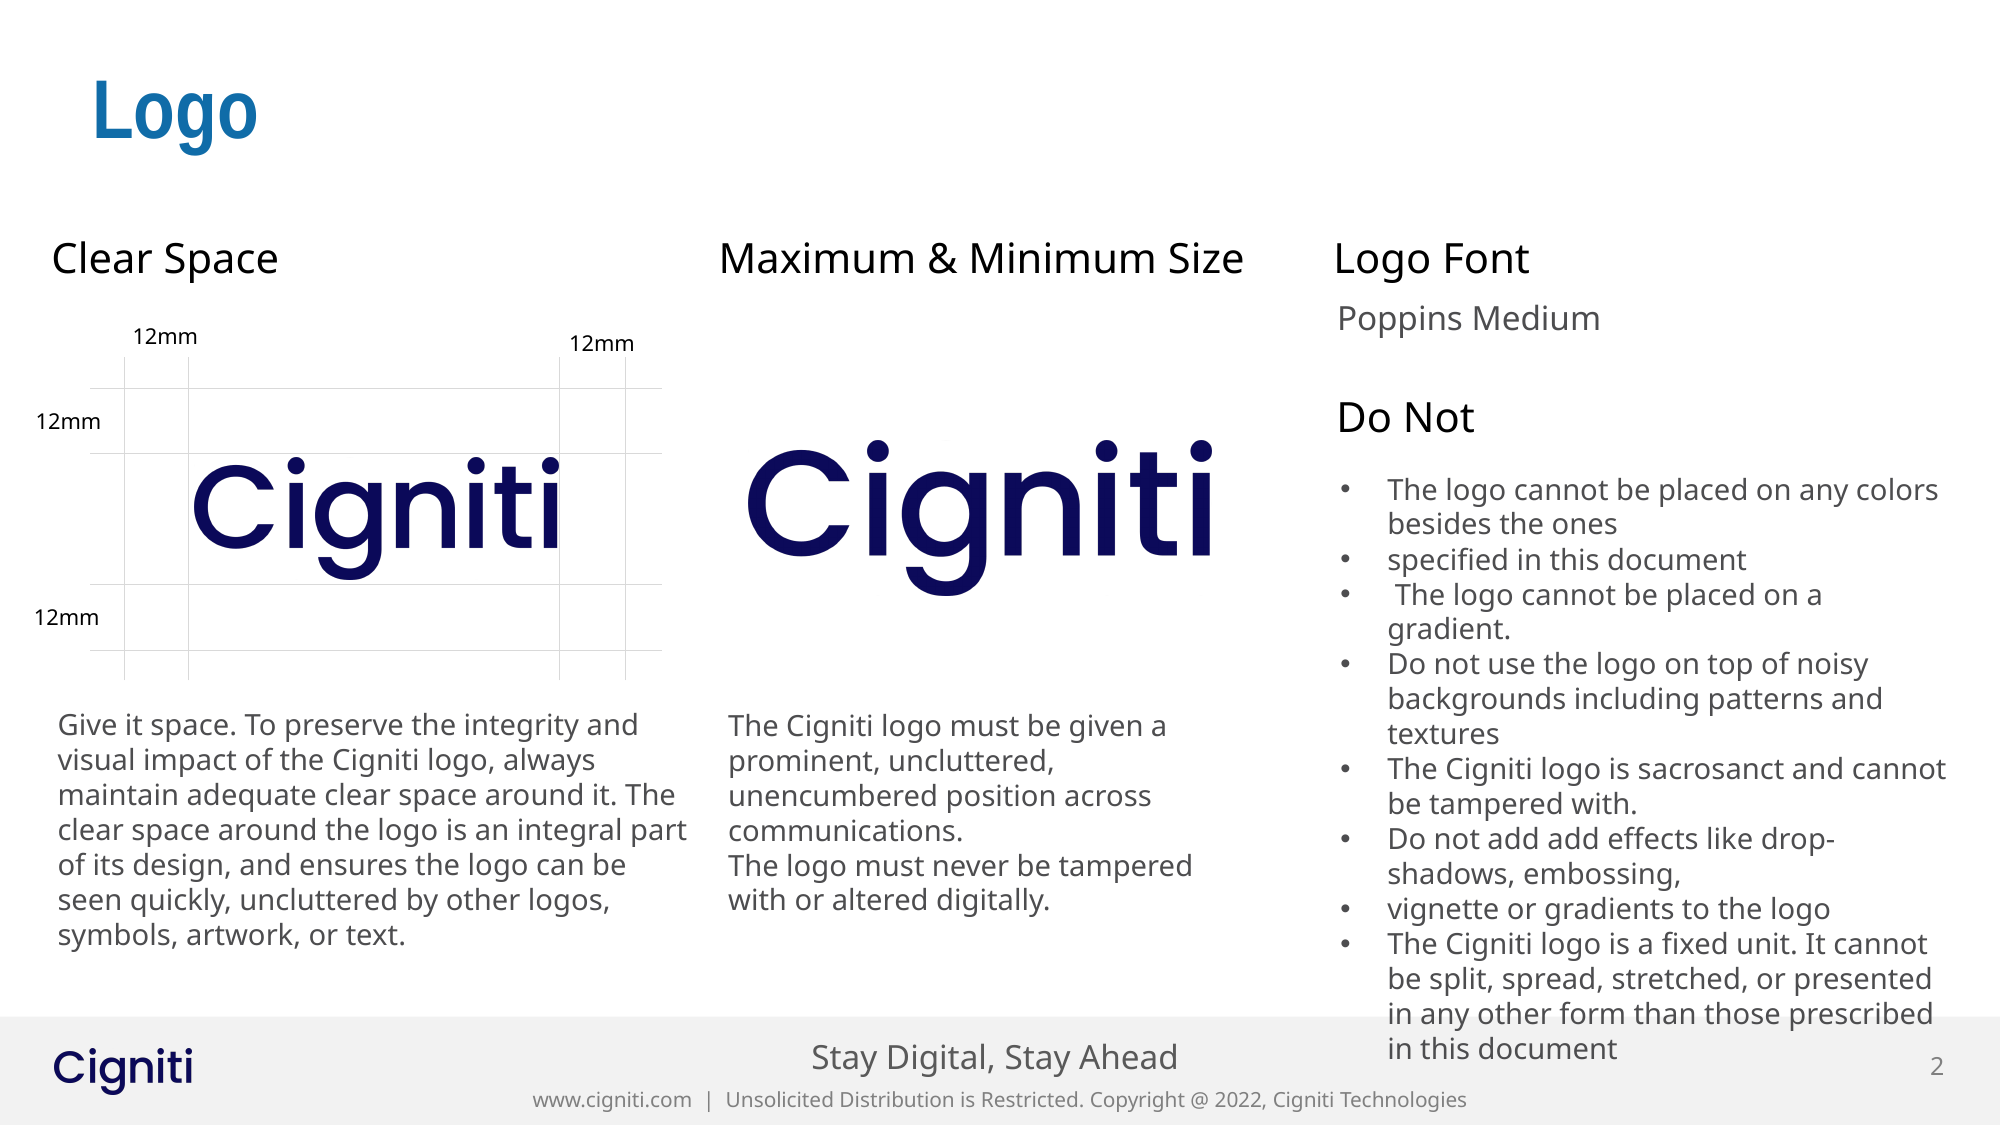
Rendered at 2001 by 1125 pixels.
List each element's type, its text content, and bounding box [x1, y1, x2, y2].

text_box Poppins Medium [1322, 290, 1859, 345]
text_box Logo Font [1318, 224, 1545, 290]
text_box The Cigniti logo must be given a prominent, uncluttered, unencumbered position across communications. The logo must never be tampered with or altered digitally. [713, 699, 1250, 925]
text_box Maximum & Minimum Size [703, 224, 1260, 290]
text_box Do Not [1321, 383, 1490, 449]
text_box The logo cannot be placed on any colors besides the ones specified in this document The logo cannot be placed on a gradient. Do not use the logo on top of noisy backgrounds including patterns and textures The Cigniti logo is sacrosanct and cannot be tampered with. Do not add add effects like drop-shadows, embossing, vignette or gradients to the logo The Cigniti logo is a fixed unit. It cannot be split, spread, stretched, or presented in any other form than those prescribed in this document [1325, 463, 1970, 1073]
picture [748, 440, 1212, 596]
text_box Logo [92, 52, 1367, 155]
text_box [537, 388, 663, 651]
text_box Give it space. To preserve the integrity and visual impact of the Cigniti logo, always maintain adequate clear space around it. The clear space around the logo is an integral part of its design, and ensures the logo can be seen quickly, uncluttered by other logos, symbols, artwork, or text. [42, 699, 707, 959]
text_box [213, 580, 537, 770]
text_box Clear Space [36, 224, 295, 290]
text_box 12mm [19, 596, 90, 638]
text_box 12mm [117, 315, 213, 357]
picture [194, 457, 559, 580]
picture [54, 1048, 192, 1095]
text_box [90, 388, 213, 651]
text_box 12mm [554, 322, 650, 364]
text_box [213, 267, 537, 457]
text_box 12mm [20, 400, 90, 441]
